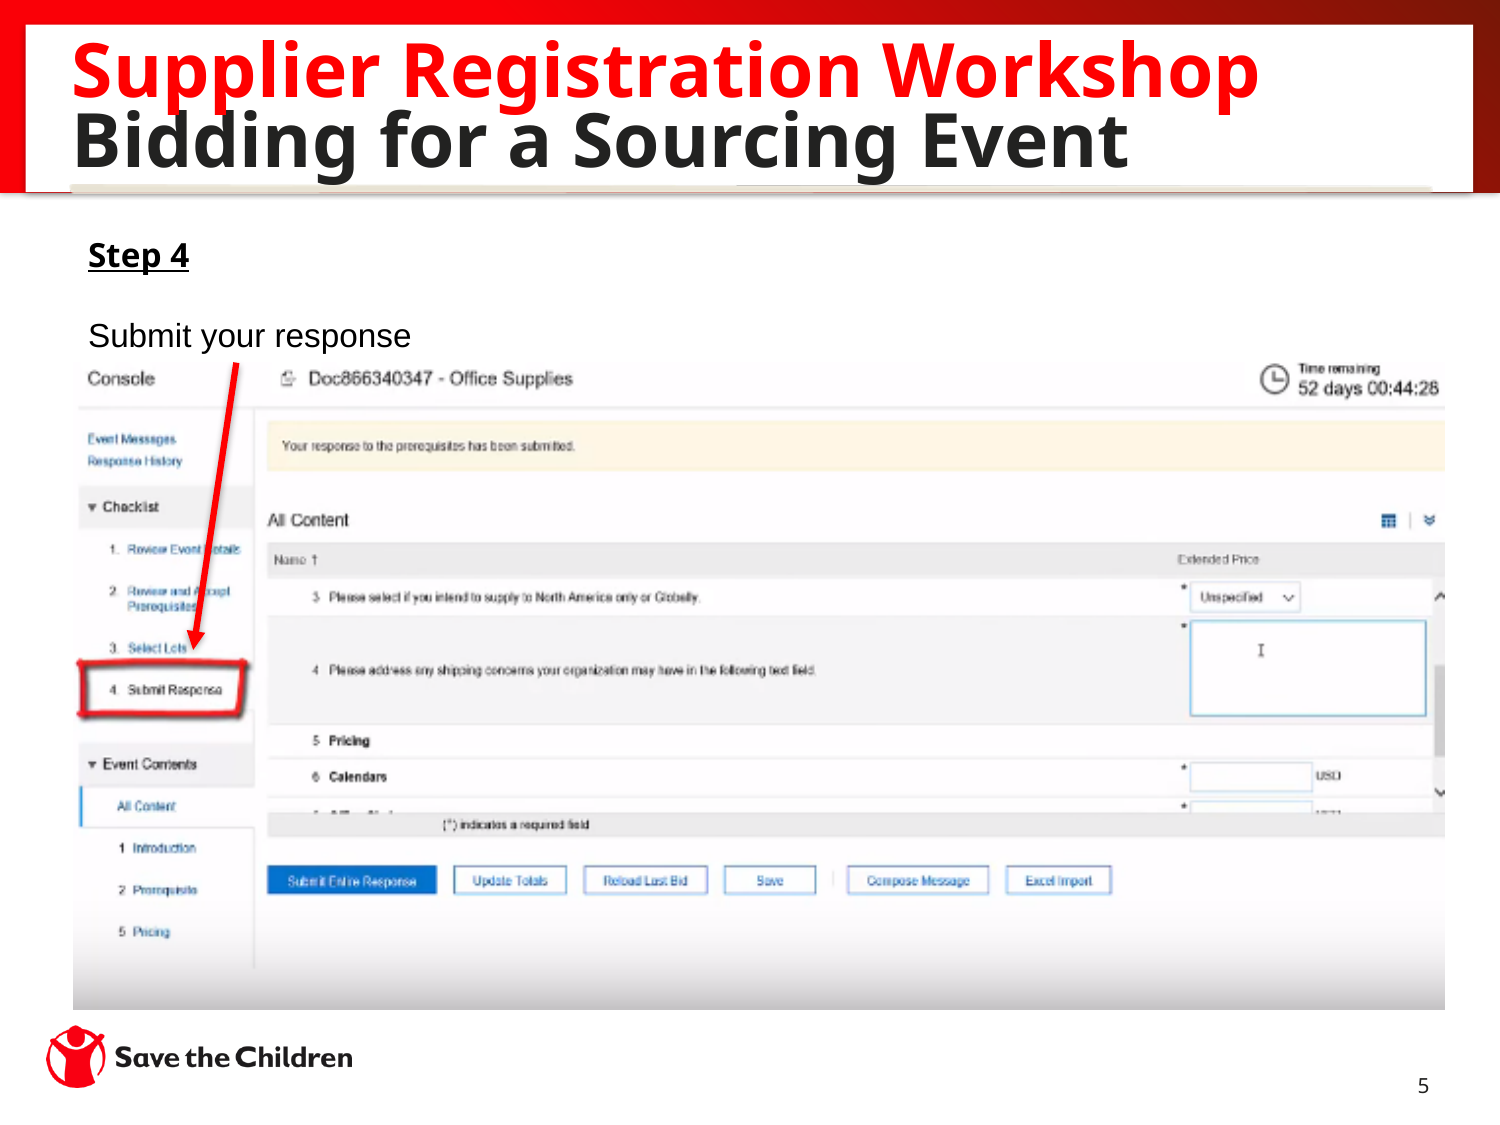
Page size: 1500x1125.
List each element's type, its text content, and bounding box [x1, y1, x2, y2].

picture [46, 1025, 352, 1088]
text_box Step 4 Submit your response [73, 226, 1203, 362]
picture [69, 184, 1433, 194]
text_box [192, 362, 237, 651]
slide_number 5 [1317, 1056, 1445, 1117]
picture [73, 362, 1445, 1010]
text_box Bidding for a Sourcing Event [71, 106, 1375, 169]
text_box Supplier Registration Workshop [57, 14, 1416, 75]
